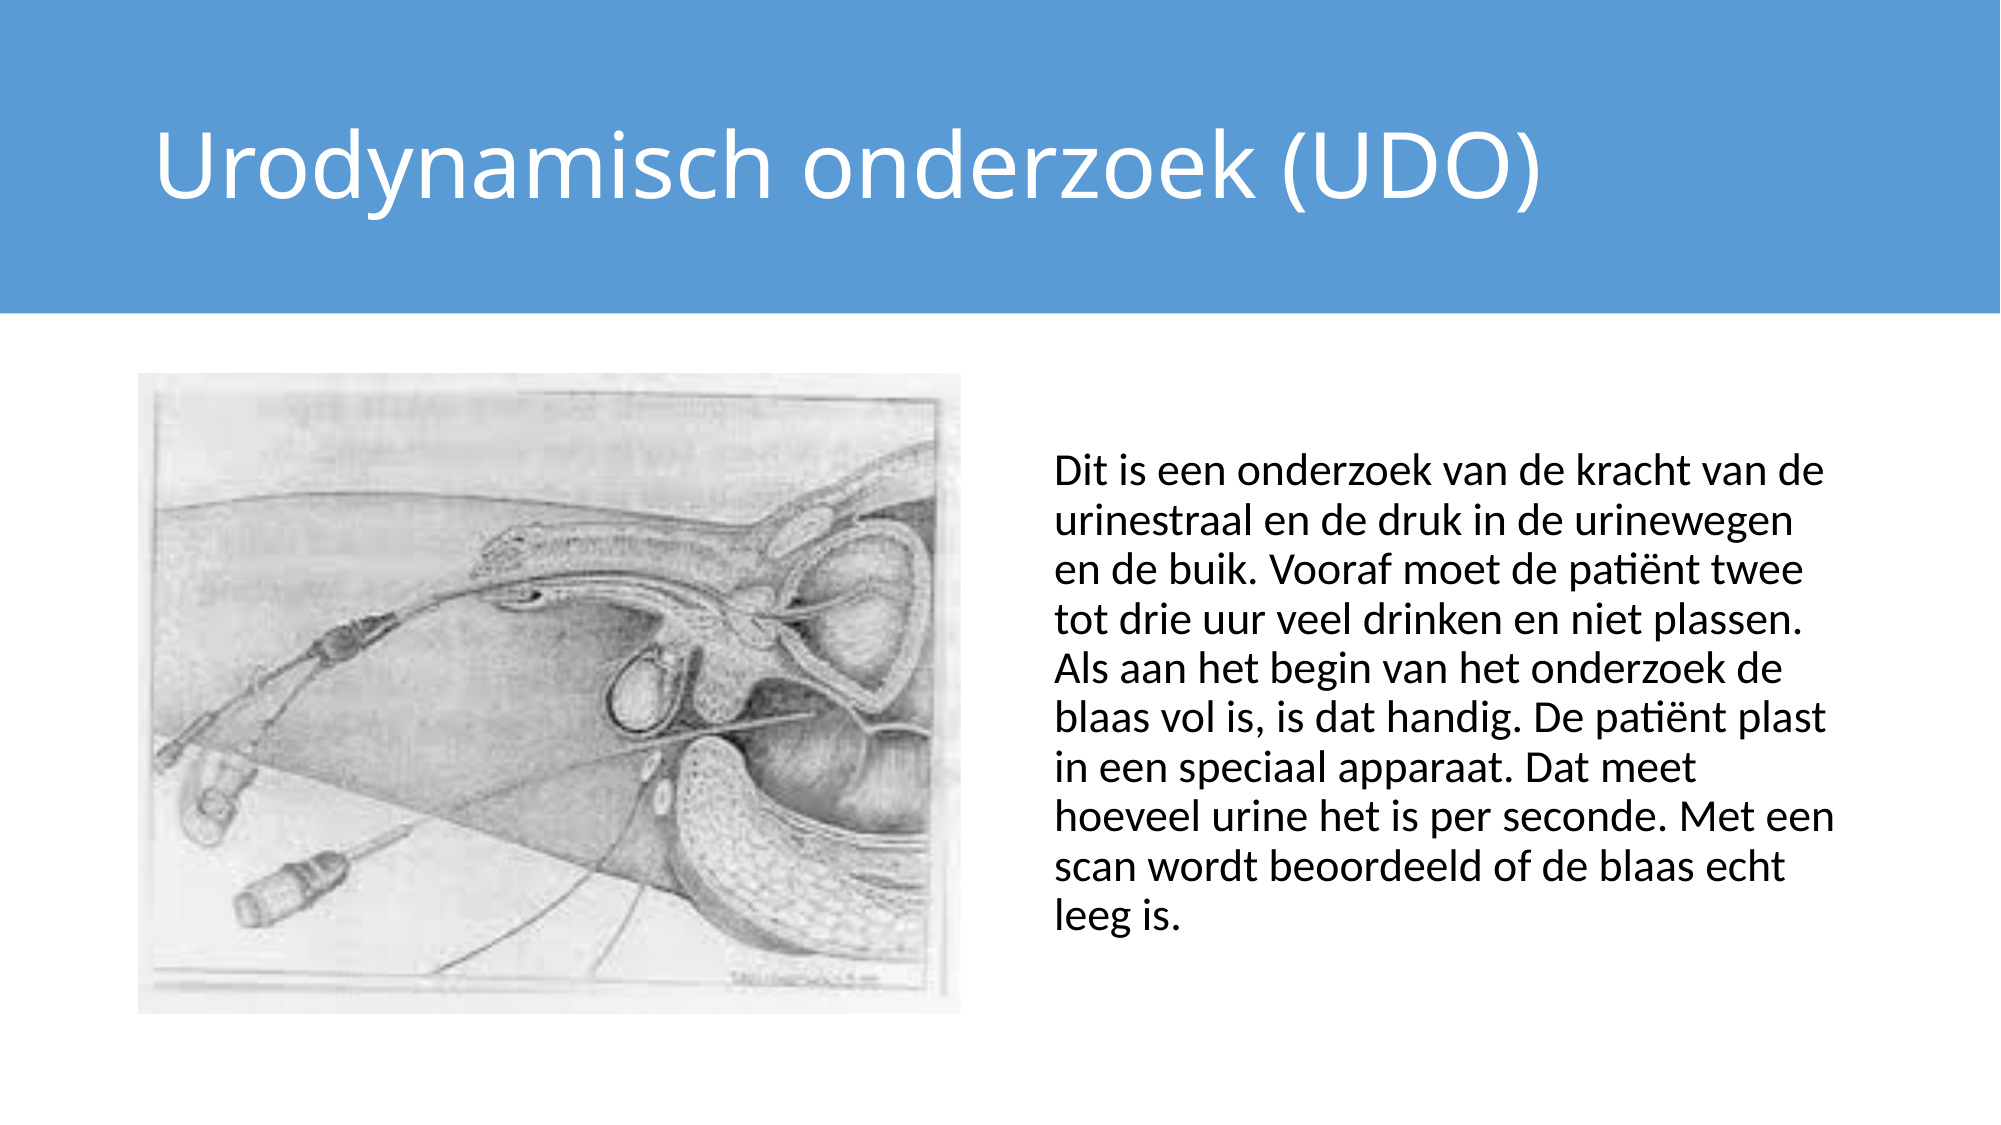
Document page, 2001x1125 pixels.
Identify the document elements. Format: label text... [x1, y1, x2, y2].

list Dit is een onderzoek van de kracht van de urinestraal en de druk in de urinewegen en de buik. Vooraf moet de patiënt twee tot drie uur veel drinken en niet plassen. Als aan het begin van het onderzoek de blaas vol is, is dat handig. De patiënt plast in een speciaal apparaat. Dat meet hoeveel urine het is per seconde. Met een scan wordt beoordeeld of de blaas echt leeg is. [1039, 373, 1862, 1014]
text_box [0, 0, 2000, 314]
picture [137, 373, 961, 1014]
title Urodynamisch onderzoek (UDO) [137, 59, 1863, 278]
